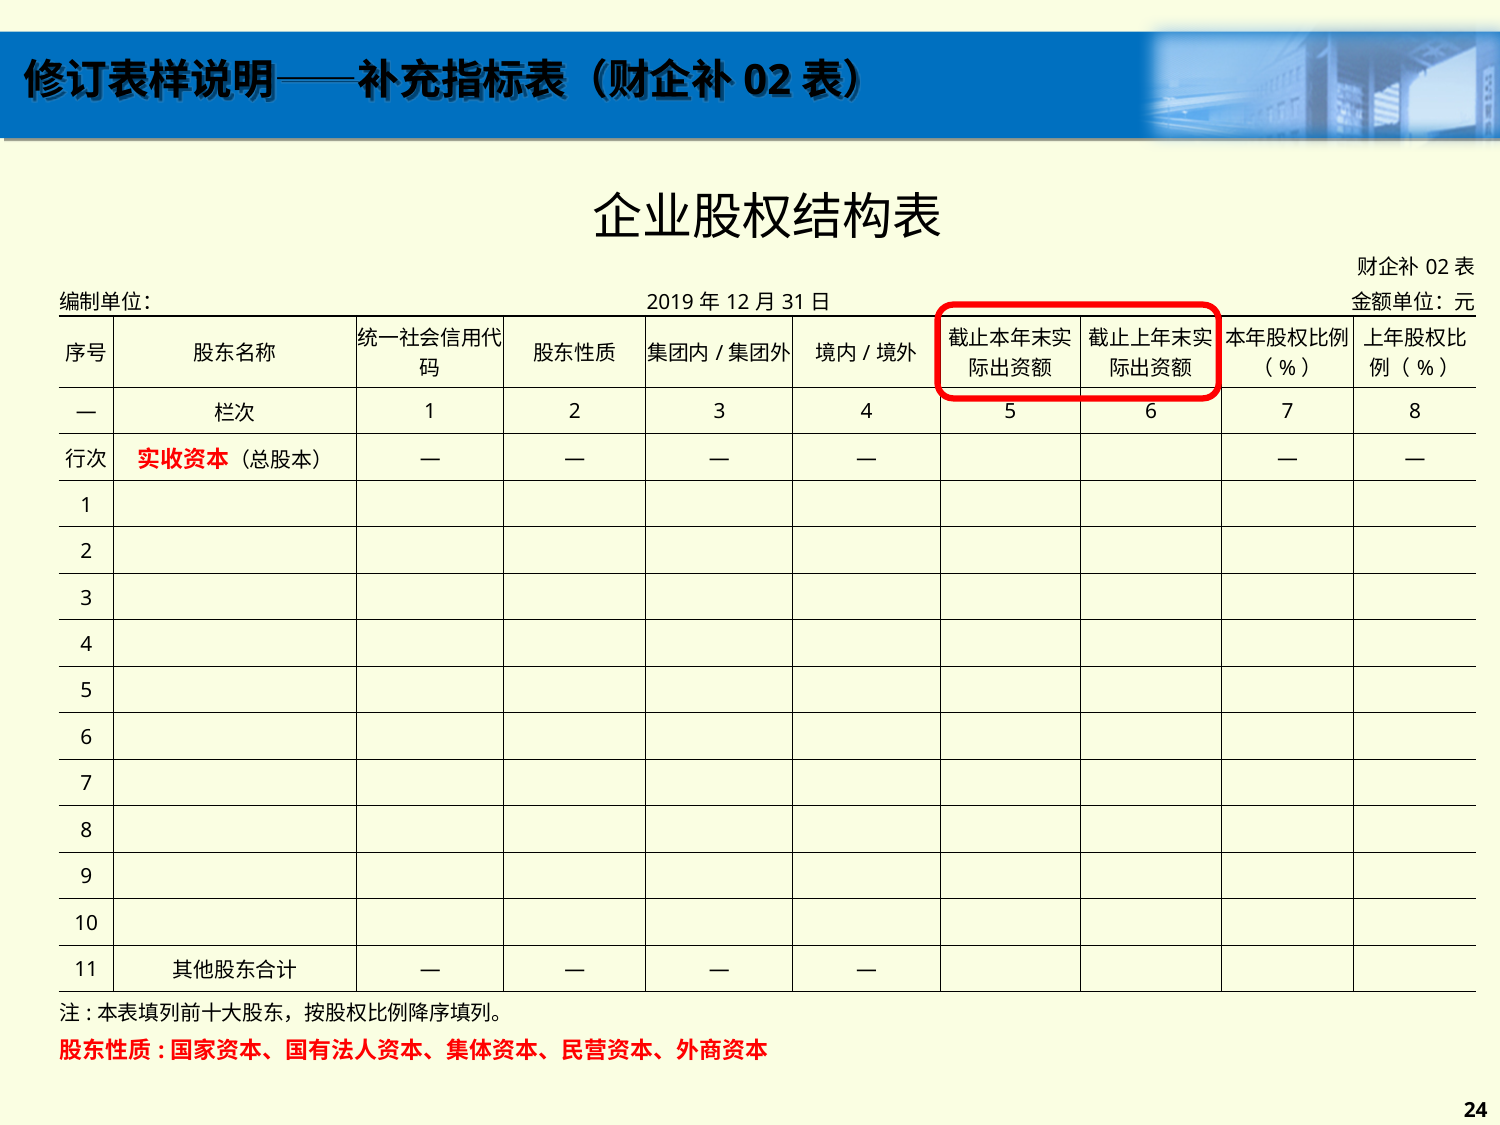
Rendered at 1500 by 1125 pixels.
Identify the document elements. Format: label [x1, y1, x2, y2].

table_cell [941, 853, 1080, 898]
table_cell [646, 574, 792, 619]
table_cell [59, 620, 113, 666]
table_cell [1354, 853, 1476, 898]
table_cell [357, 481, 503, 526]
table_cell [1222, 806, 1353, 852]
table_cell [1081, 713, 1221, 759]
table_cell [114, 434, 356, 480]
table_cell [646, 667, 792, 712]
table_cell [1081, 620, 1221, 666]
table_cell [357, 574, 503, 619]
table_cell [504, 527, 645, 573]
table_cell [357, 713, 503, 759]
table_cell [504, 806, 645, 852]
table_cell [114, 620, 356, 666]
table_cell [1222, 527, 1353, 573]
table_cell [793, 317, 937, 387]
table_cell [1222, 481, 1353, 526]
table_cell [114, 481, 356, 526]
table_cell [114, 899, 356, 945]
table_cell [1222, 713, 1353, 759]
table_cell [504, 620, 645, 666]
table_cell [941, 667, 1080, 712]
table_cell [1354, 713, 1476, 759]
table_cell [793, 388, 940, 433]
table_cell [793, 434, 940, 480]
table_header [59, 176, 1476, 246]
table_cell [357, 620, 503, 666]
table_cell [793, 806, 940, 852]
table_cell [59, 574, 113, 619]
table_cell [1222, 667, 1353, 712]
table_cell [793, 620, 940, 666]
table_cell [504, 713, 645, 759]
table_cell [793, 899, 940, 945]
table_cell [114, 760, 356, 805]
table_cell [504, 481, 645, 526]
table_cell [357, 527, 503, 573]
table_cell [114, 527, 356, 573]
table_cell [941, 527, 1080, 573]
table_cell [646, 806, 792, 852]
table_cell [114, 574, 356, 619]
table_cell [941, 713, 1080, 759]
table_cell [504, 760, 645, 805]
table_cell [1354, 760, 1476, 805]
table_cell [59, 527, 113, 573]
table_cell [1222, 317, 1353, 387]
table_cell [114, 853, 356, 898]
title [8, 45, 1139, 249]
table_cell [1081, 853, 1221, 898]
table_cell [504, 317, 645, 387]
text_box [1412, 1089, 1500, 1125]
table_cell [646, 434, 792, 480]
table_cell [1354, 946, 1476, 991]
table_cell [941, 434, 1080, 480]
table_cell [941, 481, 1080, 526]
table_cell [357, 434, 503, 480]
table_cell [1222, 946, 1353, 991]
table_cell [1081, 527, 1221, 573]
table_cell [1354, 667, 1476, 712]
table_cell [59, 806, 113, 852]
table_cell [793, 667, 940, 712]
table_cell [504, 853, 645, 898]
table_cell [1081, 434, 1221, 480]
table_cell [1081, 946, 1221, 991]
table_cell [1222, 899, 1353, 945]
table_cell [941, 620, 1080, 666]
text_box [937, 304, 1219, 399]
table_cell [114, 946, 356, 991]
table_cell [59, 853, 113, 898]
table_cell [59, 388, 113, 433]
table_cell [357, 760, 503, 805]
table_cell [1081, 481, 1221, 526]
table_cell [59, 667, 113, 712]
table_cell [59, 992, 1476, 1066]
table_cell [1222, 620, 1353, 666]
table_cell [504, 574, 645, 619]
table_cell [1354, 806, 1476, 852]
table_cell [646, 946, 792, 991]
table_cell [504, 667, 645, 712]
table_cell [1222, 434, 1353, 480]
table_cell [1354, 388, 1476, 433]
table_cell [357, 853, 503, 898]
table_cell [1222, 760, 1353, 805]
table_cell [1354, 317, 1476, 387]
table_cell [646, 388, 792, 433]
table_cell [114, 388, 356, 433]
table_cell [646, 317, 792, 387]
table_cell [941, 394, 1080, 433]
table_cell [941, 760, 1080, 805]
table_cell [357, 806, 503, 852]
table_cell [1081, 806, 1221, 852]
table_cell [1222, 388, 1353, 433]
table_cell [504, 899, 645, 945]
table_cell [114, 713, 356, 759]
table_cell [357, 317, 503, 387]
table_cell [1354, 620, 1476, 666]
table_cell [59, 713, 113, 759]
table_cell [646, 899, 792, 945]
table_cell [1354, 481, 1476, 526]
table_cell [646, 481, 792, 526]
table_cell [114, 806, 356, 852]
table_cell [1354, 574, 1476, 619]
table_cell [1081, 667, 1221, 712]
table_cell [504, 388, 645, 433]
table_cell [793, 760, 940, 805]
table_cell [793, 574, 940, 619]
table_cell [646, 760, 792, 805]
table_cell [59, 760, 113, 805]
table_cell [504, 946, 645, 991]
table_cell [357, 946, 503, 991]
table_cell [793, 853, 940, 898]
table_cell [646, 527, 792, 573]
table_cell [793, 713, 940, 759]
table_cell [1081, 899, 1221, 945]
table_cell [1081, 388, 1221, 433]
table_cell [646, 853, 792, 898]
table_cell [793, 946, 940, 991]
table_cell [646, 713, 792, 759]
table_cell [646, 620, 792, 666]
table_cell [1354, 899, 1476, 945]
table_cell [1081, 760, 1221, 805]
table_cell [941, 806, 1080, 852]
picture [1136, 14, 1500, 153]
table_cell [357, 899, 503, 945]
table_cell [504, 434, 645, 480]
table_cell [1354, 527, 1476, 573]
table_cell [941, 899, 1080, 945]
table_cell [59, 946, 113, 991]
table_cell [1354, 434, 1476, 480]
table_cell [59, 481, 113, 526]
table_cell [793, 527, 940, 573]
table_cell [793, 481, 940, 526]
table_cell [1222, 574, 1353, 619]
table_cell [941, 946, 1080, 991]
table_cell [59, 246, 1476, 315]
table_cell [357, 667, 503, 712]
table_cell [59, 434, 113, 480]
table_cell [59, 317, 113, 387]
table_cell [1081, 574, 1221, 619]
table_cell [59, 899, 113, 945]
table_cell [114, 667, 356, 712]
table_cell [114, 317, 356, 387]
table_cell [357, 388, 503, 433]
table_cell [941, 574, 1080, 619]
table_cell [1222, 853, 1353, 898]
